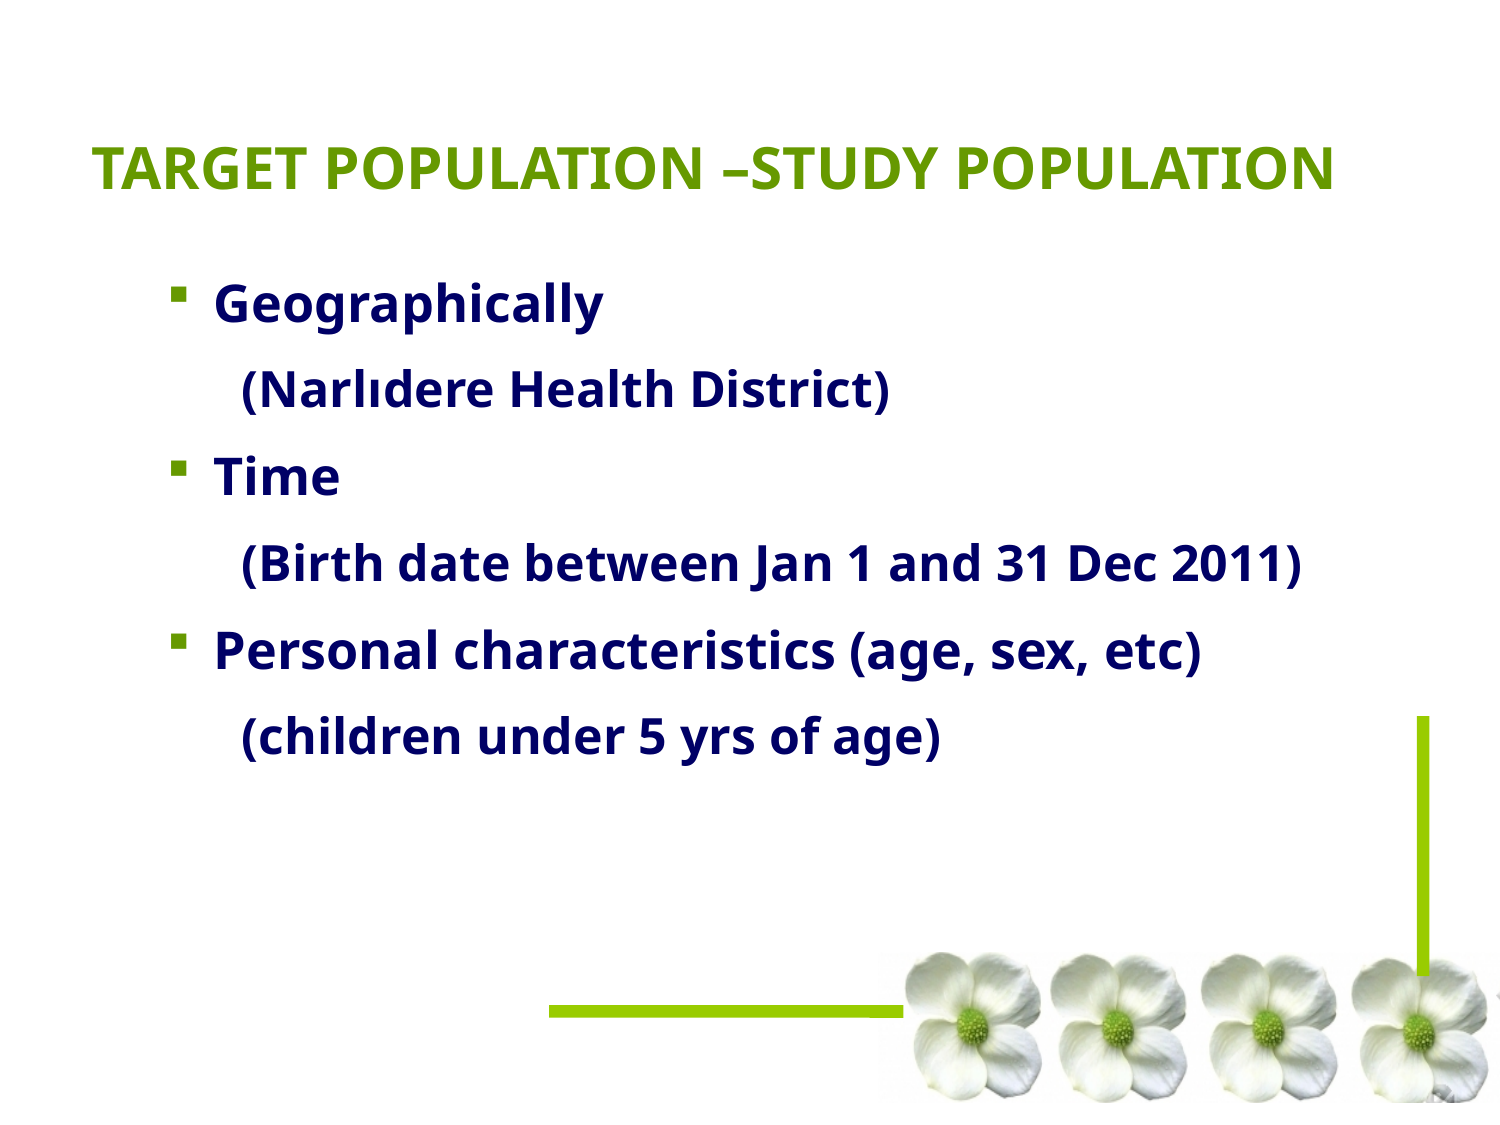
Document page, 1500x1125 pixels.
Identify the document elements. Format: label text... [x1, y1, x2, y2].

picture [878, 952, 1500, 1103]
list TARGET POPULATION –STUDY POPULATION Geographically (Narlıdere Health District) Time (Birth date between Jan 1 and 31 Dec 2011) Personal characteristics (age, sex, etc) (children under 5 yrs of age) [76, 136, 1428, 988]
